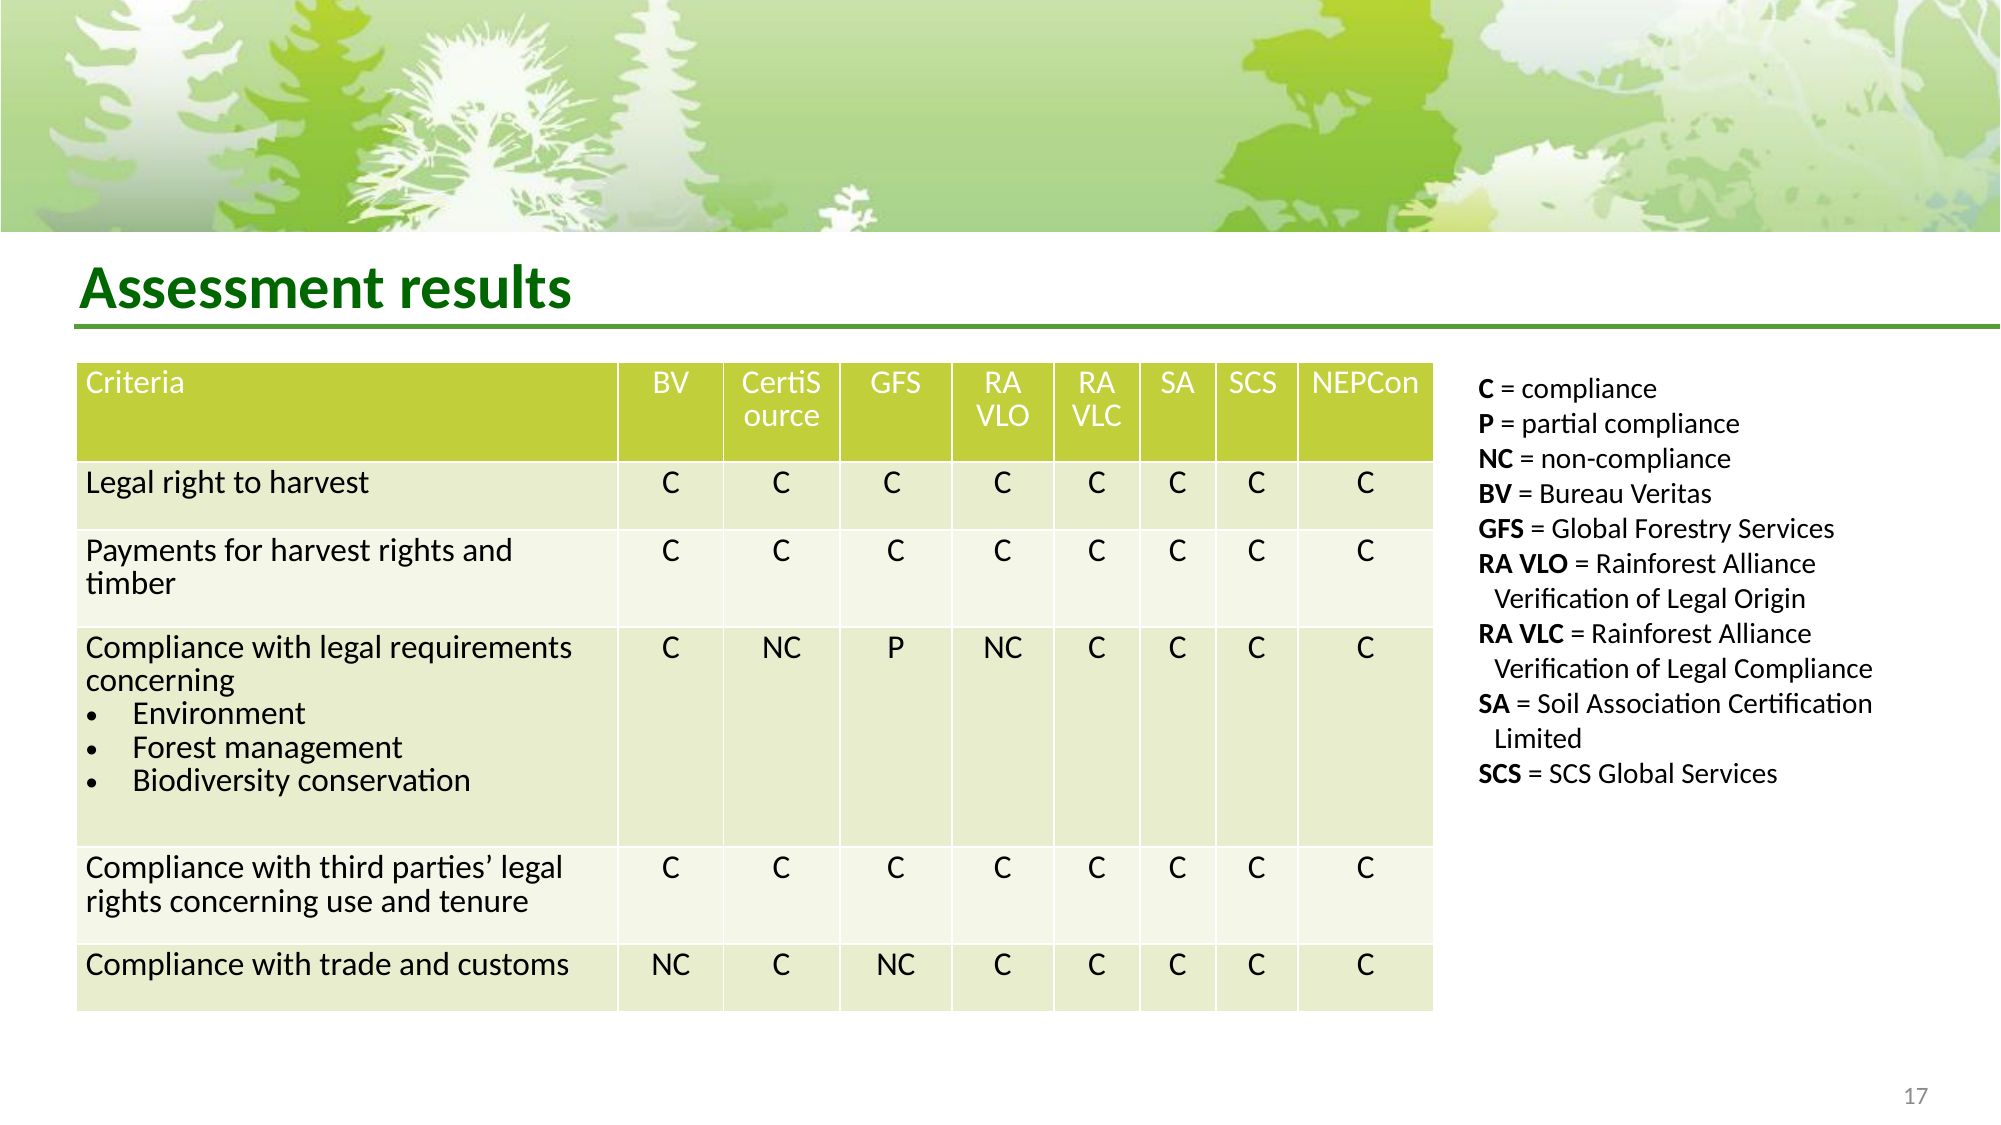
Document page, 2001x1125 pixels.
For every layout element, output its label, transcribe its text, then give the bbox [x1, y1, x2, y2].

table_cell C [1141, 628, 1215, 846]
table_cell C [1141, 531, 1215, 626]
table_cell C [1217, 531, 1297, 626]
table_cell C [1217, 945, 1297, 1011]
table_cell Compliance with third parties’ legal rights concerning use and tenure [77, 848, 617, 943]
table_cell C [619, 463, 723, 529]
table_cell P [841, 628, 951, 846]
table_cell C [841, 848, 951, 943]
table_cell C [1141, 945, 1215, 1011]
table_cell C [953, 531, 1053, 626]
table_cell C [841, 463, 951, 529]
table_cell C [1055, 628, 1139, 846]
table_header SA [1141, 363, 1215, 461]
table_cell Legal right to harvest [77, 463, 617, 529]
table_cell C [1217, 848, 1297, 943]
table_cell C [953, 463, 1053, 529]
table_header Criteria [77, 363, 617, 461]
table_cell C [1055, 945, 1139, 1011]
table_cell C [724, 531, 839, 626]
table_header GFS [841, 363, 951, 461]
table_header NEPCon [1299, 363, 1433, 461]
table_header RA VLO [953, 363, 1053, 461]
picture [0, 0, 2000, 232]
table_cell NC [724, 628, 839, 846]
table_cell C [953, 848, 1053, 943]
table_cell C [619, 628, 723, 846]
table_cell C [1299, 463, 1433, 529]
table_cell C [1141, 848, 1215, 943]
text_box C = compliance P = partial compliance NC = non-compliance BV = Bureau Veritas GFS = Global Forestry Services RA VLO = Rainforest Alliance Verification of Legal Origin RA VLC = Rainforest Alliance Verification of Legal Compliance SA = Soil Association Certification Limited SCS = SCS Global Services [1463, 361, 1944, 797]
table_cell Payments for harvest rights and timber [77, 531, 617, 626]
table_cell C [724, 945, 839, 1011]
table_cell NC [619, 945, 723, 1011]
table_header BV [619, 363, 723, 461]
table_cell C [1055, 531, 1139, 626]
table_header CertiSource [724, 363, 839, 461]
table_cell C [619, 531, 723, 626]
table_cell C [724, 848, 839, 943]
table_cell C [1299, 531, 1433, 626]
table_cell NC [841, 945, 951, 1011]
title Assessment results [64, 194, 1415, 383]
slide_number 17 [1493, 1065, 1944, 1125]
table_cell C [1217, 463, 1297, 529]
table_cell C [1055, 463, 1139, 529]
table_cell C [1217, 628, 1297, 846]
table_header SCS [1217, 363, 1297, 461]
table_cell Compliance with legal requirements concerning Environment Forest management Biodiversity conservation [77, 628, 617, 846]
table_cell C [724, 463, 839, 529]
table_cell C [619, 848, 723, 943]
table_header RA VLC [1055, 363, 1139, 461]
table_cell C [1299, 945, 1433, 1011]
table_cell C [1299, 848, 1433, 943]
table_cell C [841, 531, 951, 626]
table_cell C [953, 945, 1053, 1011]
table_cell C [1299, 628, 1433, 846]
table_cell C [1141, 463, 1215, 529]
table_cell NC [953, 628, 1053, 846]
table_cell C [1055, 848, 1139, 943]
table_cell Compliance with trade and customs [77, 945, 617, 1011]
